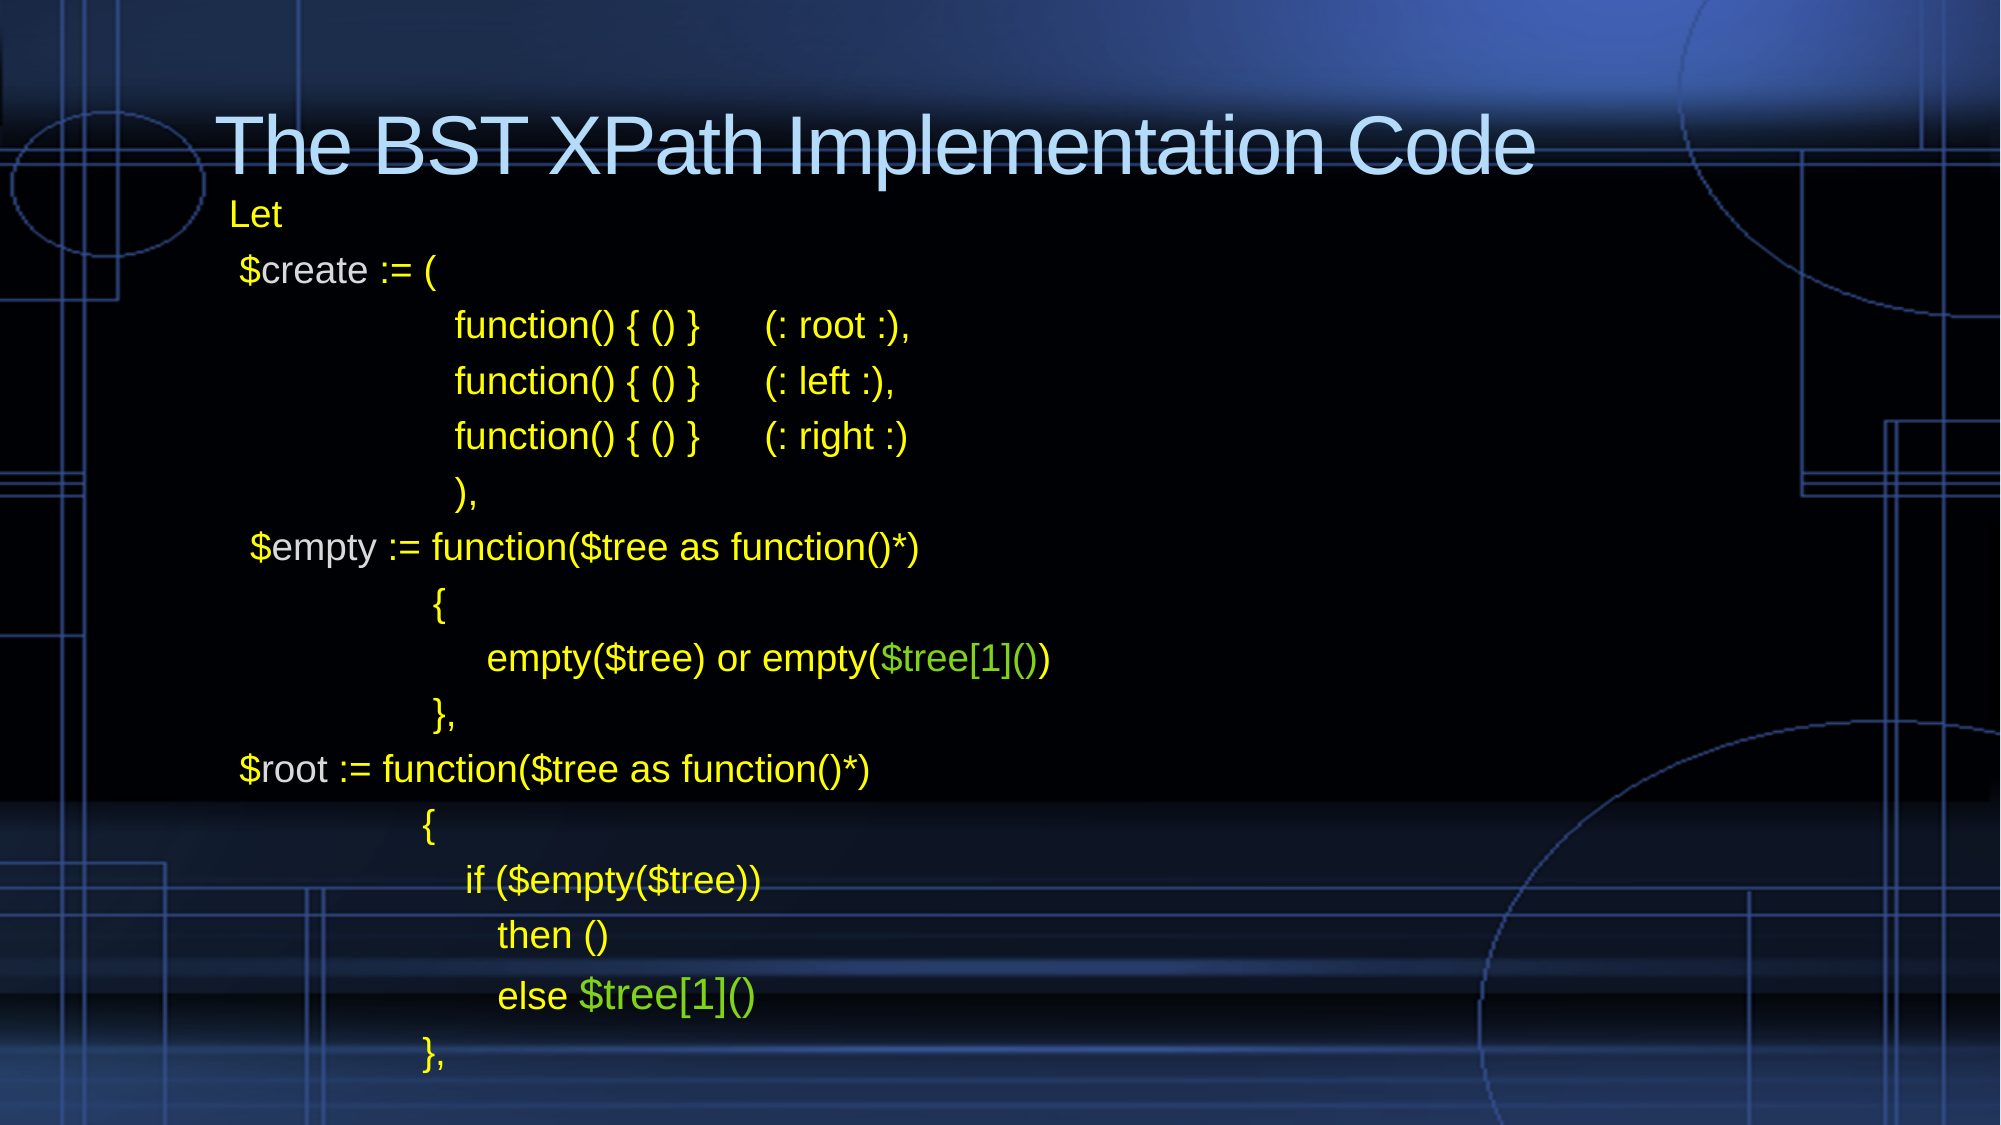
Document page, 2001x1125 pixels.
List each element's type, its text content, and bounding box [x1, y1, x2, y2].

title The BST XPath Implementation Code [200, 83, 1900, 234]
list Let $create := ( function() { () } (: root :), function() { () } (: left :), function() { () } (: right :) ), $empty := function($tree as function()*) { empty($tree) or empty($tree[1]()) }, $root := function($tree as function()*) { if ($empty($tree)) then () else $tree[1]() }, [202, 181, 1903, 1092]
picture [0, 0, 2001, 1125]
